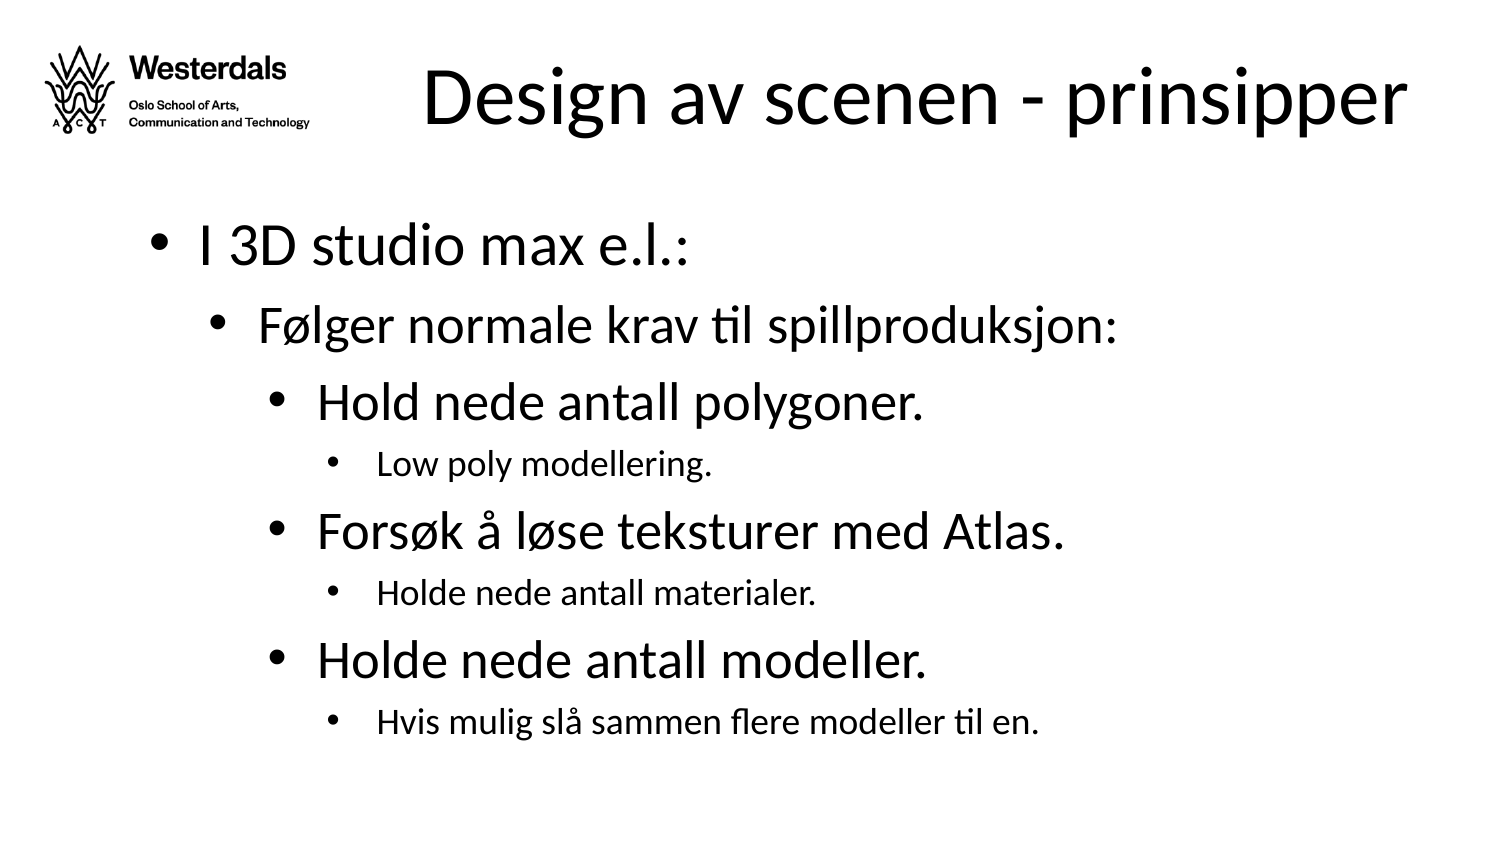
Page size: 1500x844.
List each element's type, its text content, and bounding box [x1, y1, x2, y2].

text_box Design av scenen - prinsipper [74, 33, 1425, 175]
picture [0, 0, 327, 149]
text_box I 3D studio max e.l.: Følger normale krav til spillproduksjon: Hold nede antall polygoner. Low poly modellering. Forsøk å løse teksturer med Atlas. Holde nede antall materialer. Holde nede antall modeller. Hvis mulig slå sammen flere modeller til en. [74, 196, 1425, 754]
